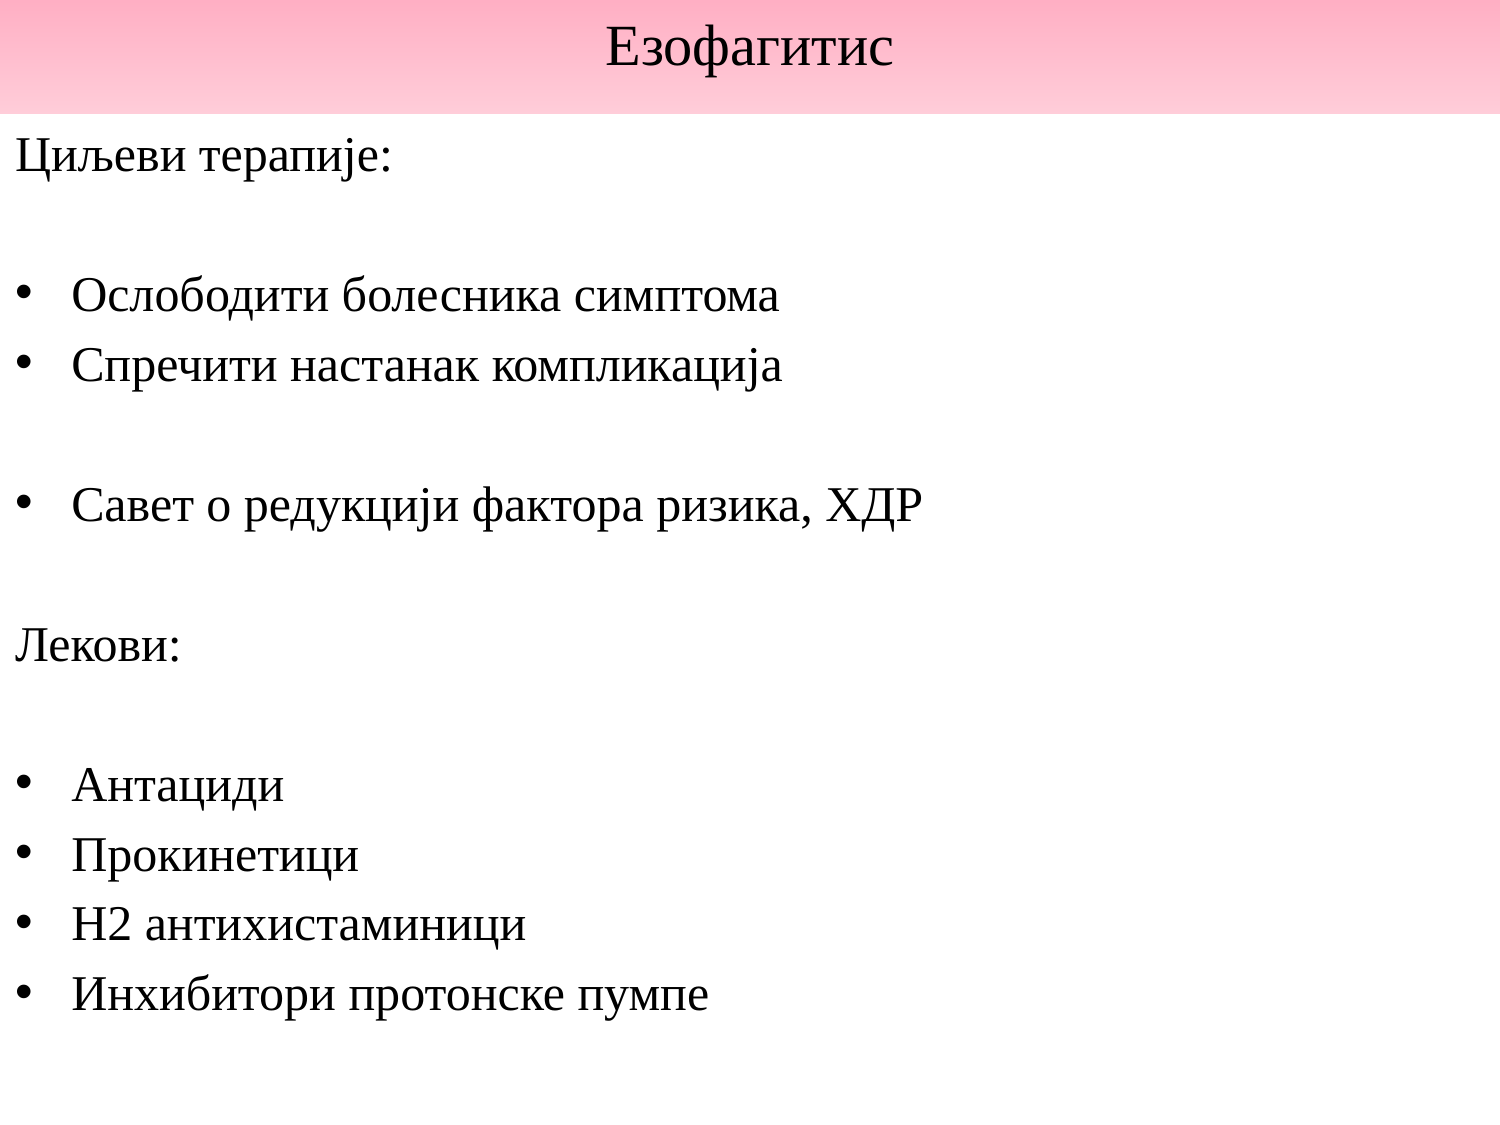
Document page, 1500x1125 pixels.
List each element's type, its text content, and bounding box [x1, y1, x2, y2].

list Циљеви терапије: Ослободити болесника симптома Спречити настанак компликација Савет о редукцији фактора ризика, ХДР Лекови: Антациди Прокинетици Н2 антихистаминици Инхибитори протонске пумпе [0, 114, 1500, 857]
text_box Езофагитис [0, 0, 1500, 114]
